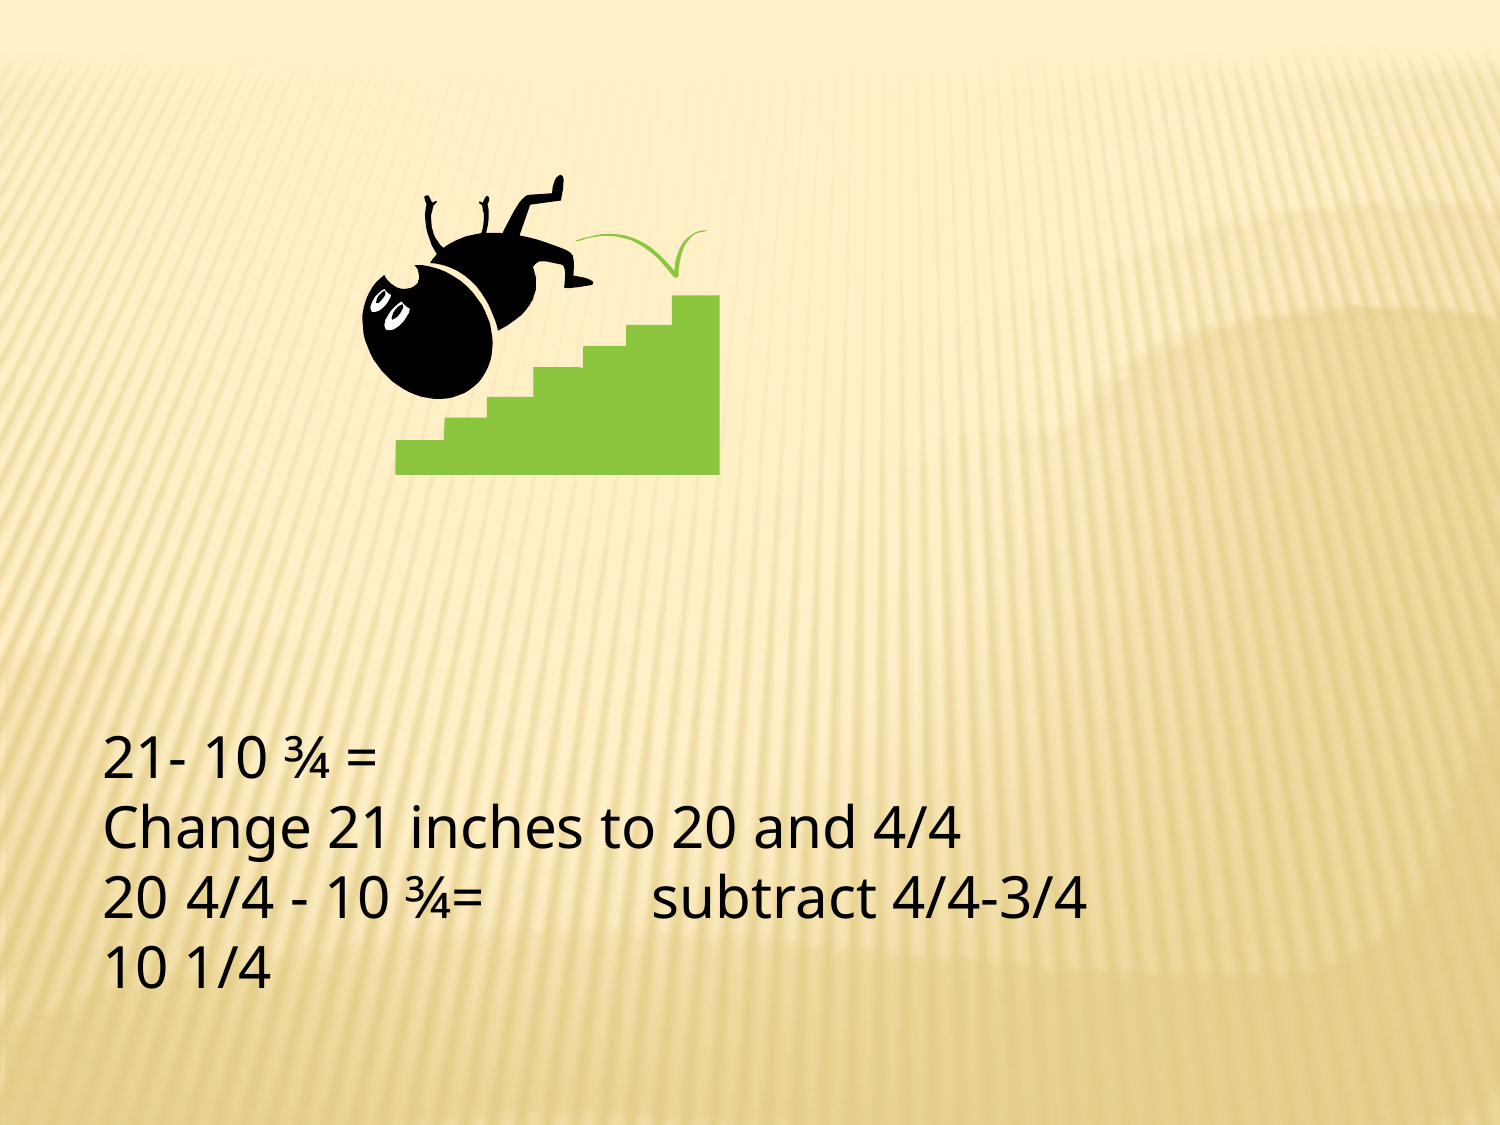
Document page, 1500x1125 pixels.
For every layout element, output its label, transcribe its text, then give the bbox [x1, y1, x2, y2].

picture [362, 174, 720, 476]
text_box 21- 10 ¾ = Change 21 inches to 20 and 4/4 4/4 - 10 ¾= subtract 4/4-3/4 10 1/4 [87, 712, 1388, 1008]
